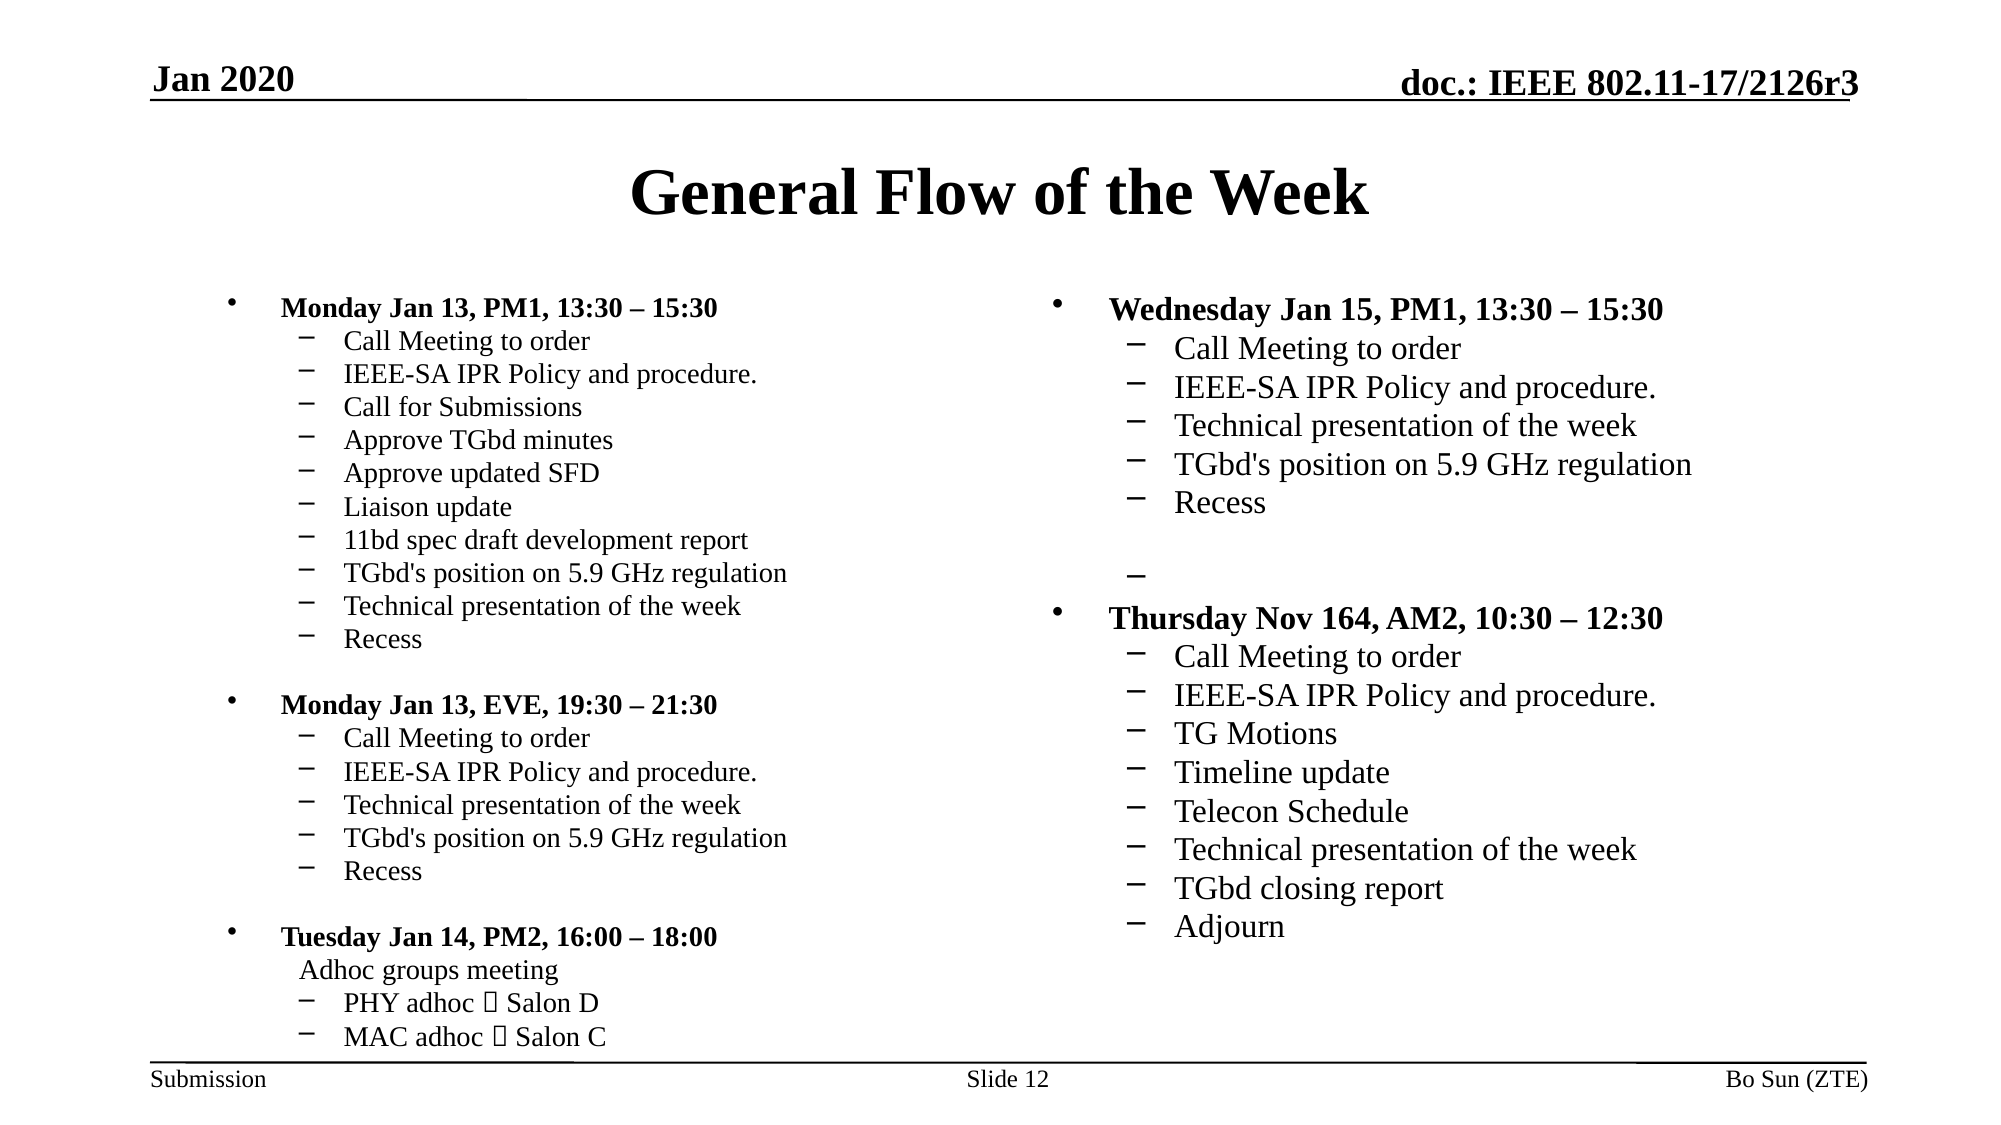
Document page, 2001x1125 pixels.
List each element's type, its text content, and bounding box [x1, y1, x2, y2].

text_box Monday Jan 13, PM1, 13:30 – 15:30 Call Meeting to order IEEE-SA IPR Policy and procedure. Call for Submissions Approve TGbd minutes Approve updated SFD Liaison update 11bd spec draft development report TGbd's position on 5.9 GHz regulation Technical presentation of the week Recess Monday Jan 13, EVE, 19:30 – 21:30 Call Meeting to order IEEE-SA IPR Policy and procedure. Technical presentation of the week TGbd's position on 5.9 GHz regulation Recess Tuesday Jan 14, PM2, 16:00 – 18:00 Adhoc groups meeting PHY adhoc  Salon D MAC adhoc  Salon C [212, 287, 1000, 1063]
title General Flow of the Week [149, 99, 1850, 276]
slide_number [152, 54, 563, 100]
slide_number Slide [949, 1061, 1067, 1123]
footer Bo Sun (ZTE) [1171, 1061, 1869, 1093]
text_box Wednesday Jan 15, PM1, 13:30 – 15:30 Call Meeting to order IEEE-SA IPR Policy and procedure. Technical presentation of the week TGbd's position on 5.9 GHz regulation Recess Thursday Nov 164, AM2, 10:30 – 12:30 Call Meeting to order IEEE-SA IPR Policy and procedure. TG Motions Timeline update Telecon Schedule Technical presentation of the week TGbd closing report Adjourn [1037, 288, 1788, 1063]
